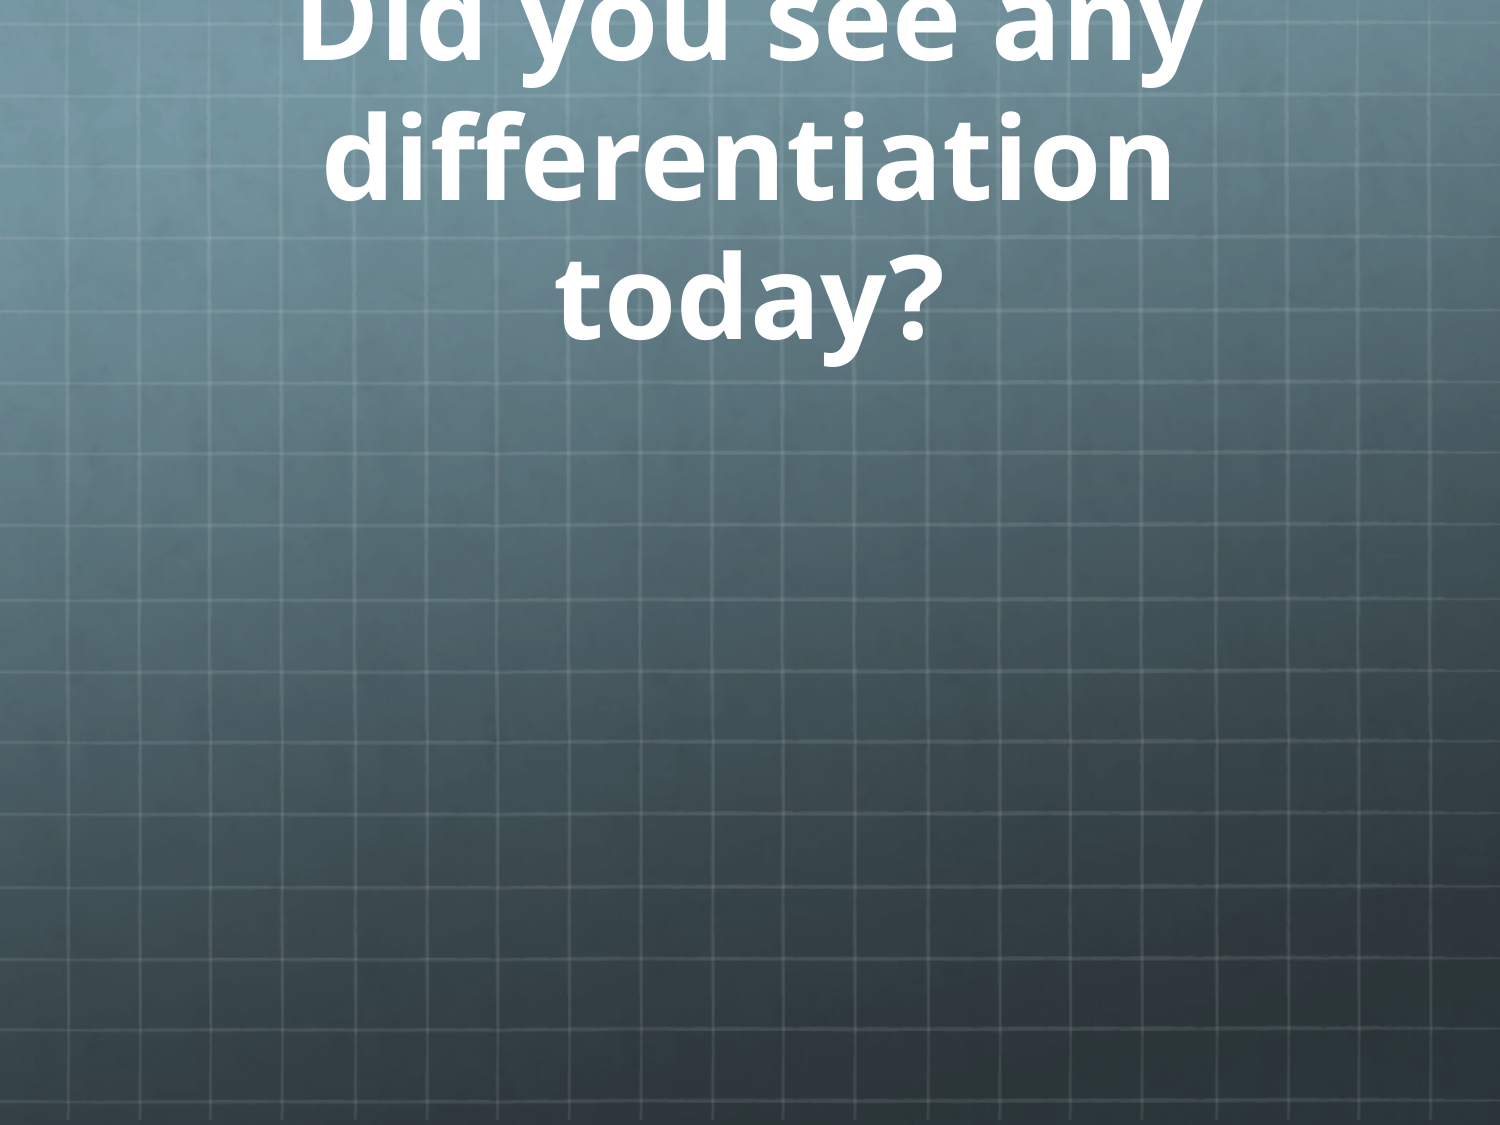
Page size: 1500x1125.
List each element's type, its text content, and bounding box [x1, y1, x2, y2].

title Did you see any differentiation today? [127, 17, 1372, 289]
picture [0, 0, 1500, 1125]
